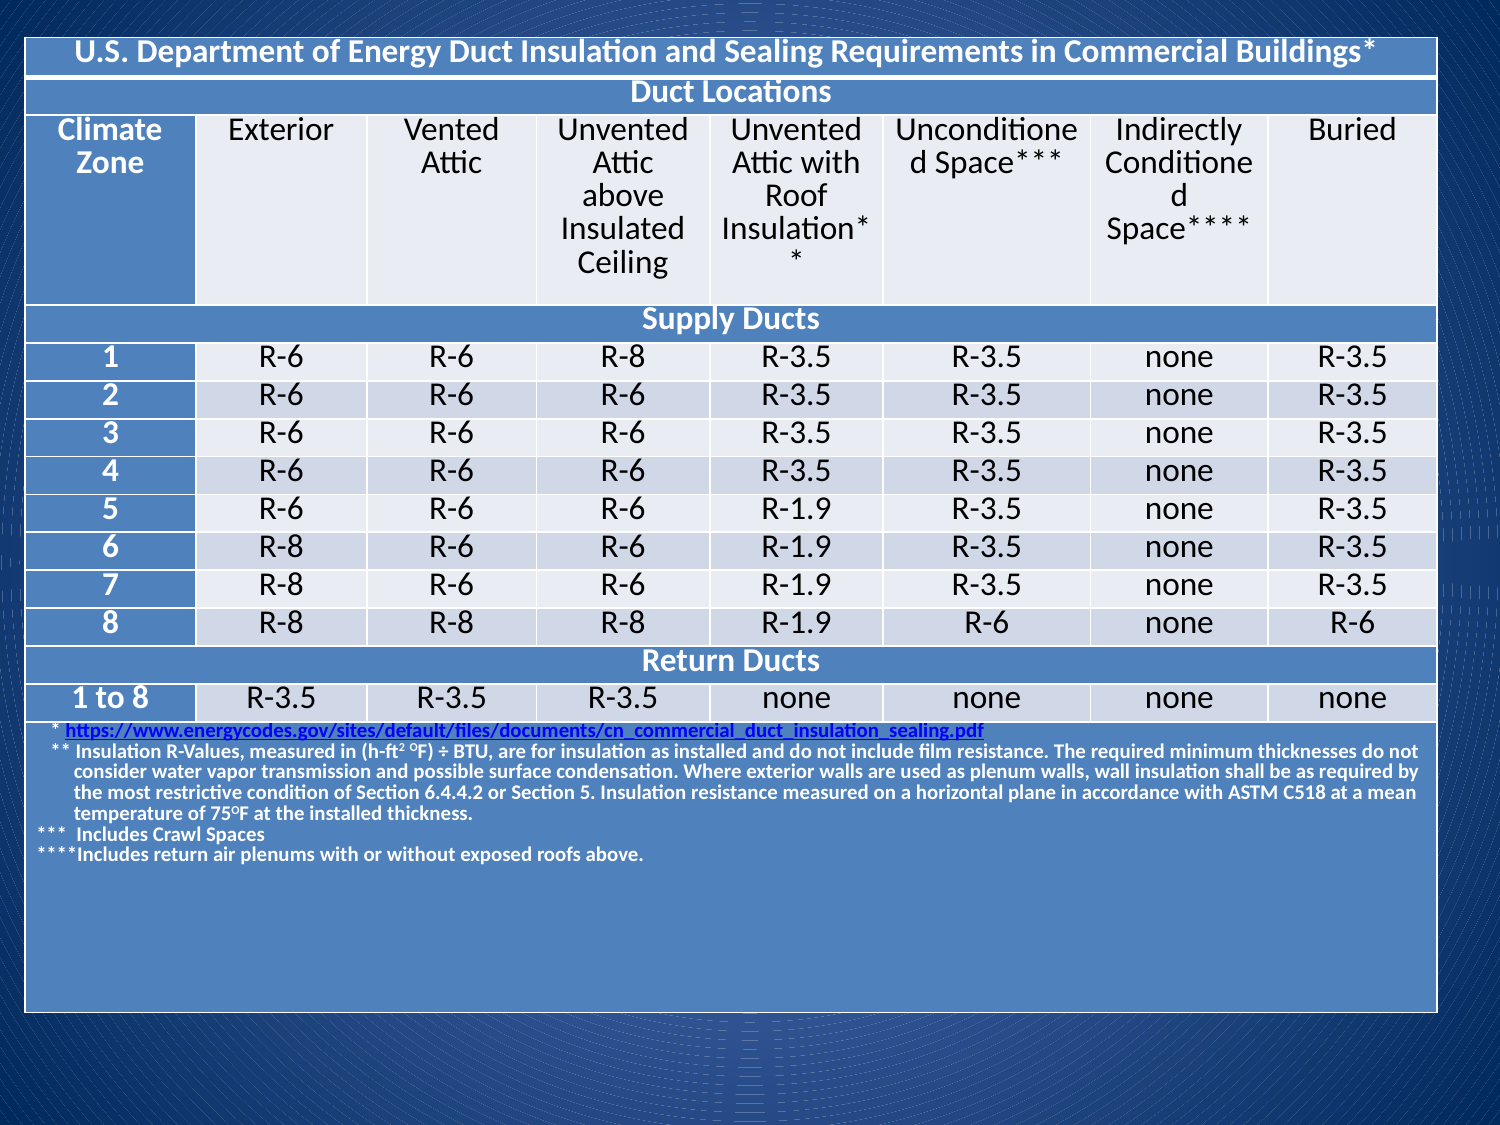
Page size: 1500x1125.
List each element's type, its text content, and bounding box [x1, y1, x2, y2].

table_cell Buried [1269, 116, 1436, 304]
table_cell 1 [26, 344, 195, 380]
table_cell R-6 [537, 457, 709, 494]
table_cell R-8 [197, 571, 366, 607]
table_cell Return Ducts [26, 647, 1436, 683]
table_cell none [1091, 457, 1267, 494]
table_cell R-3.5 [884, 571, 1090, 607]
table_cell R-3.5 [884, 382, 1090, 418]
table_cell Climate Zone [26, 116, 195, 304]
table_cell none [1091, 344, 1267, 380]
table_cell R-3.5 [884, 533, 1090, 569]
table_cell R-3.5 [711, 457, 882, 494]
table_cell R-6 [368, 533, 536, 569]
table_cell Exterior [197, 116, 366, 304]
table_cell Indirectly Conditioned Space**** [1091, 116, 1267, 304]
table_cell none [1091, 495, 1267, 531]
table_cell R-3.5 [1269, 571, 1436, 607]
table_cell R-6 [368, 571, 536, 607]
table_cell R-8 [537, 609, 709, 645]
table_cell R-3.5 [1269, 420, 1436, 456]
table_cell R-6 [368, 420, 536, 456]
table_cell R-6 [884, 609, 1090, 645]
table_cell Vented Attic [368, 116, 536, 304]
table_cell Unvented Attic with Roof Insulation** [711, 116, 882, 304]
table_cell R-6 [537, 533, 709, 569]
table_cell R-1.9 [711, 609, 882, 645]
table_cell none [1091, 571, 1267, 607]
table_cell R-3.5 [884, 457, 1090, 494]
table_cell 7 [26, 571, 195, 607]
table_cell R-3.5 [197, 685, 366, 721]
table_cell R-6 [368, 344, 536, 380]
table_cell R-8 [197, 533, 366, 569]
table_cell R-1.9 [711, 495, 882, 531]
table_cell R-6 [197, 344, 366, 380]
table_cell none [1091, 685, 1267, 721]
table_cell R-1.9 [711, 533, 882, 569]
table_cell R-8 [197, 609, 366, 645]
table_cell R-3.5 [537, 685, 709, 721]
table_cell 1 to 8 [26, 685, 195, 721]
table_cell none [884, 685, 1090, 721]
table_cell R-3.5 [1269, 382, 1436, 418]
table_cell 8 [26, 609, 195, 645]
table_cell R-3.5 [1269, 495, 1436, 531]
table_cell R-6 [537, 420, 709, 456]
table_cell R-3.5 [368, 685, 536, 721]
table_cell R-3.5 [711, 382, 882, 418]
table_cell none [1091, 609, 1267, 645]
table_cell Unvented Attic above Insulated Ceiling [537, 116, 709, 304]
table_cell R-3.5 [711, 344, 882, 380]
table_cell R-3.5 [1269, 344, 1436, 380]
table_cell Unconditioned Space*** [884, 116, 1090, 304]
table_cell R-6 [197, 382, 366, 418]
table_cell R-8 [368, 609, 536, 645]
table_cell Supply Ducts [26, 306, 1436, 342]
table_cell 5 [26, 495, 195, 531]
table_cell 6 [26, 533, 195, 569]
table_cell none [1269, 685, 1436, 721]
table_cell R-6 [197, 457, 366, 494]
table_cell R-6 [537, 382, 709, 418]
table_cell R-1.9 [711, 571, 882, 607]
table_cell R-6 [1269, 609, 1436, 645]
table_header U.S. Department of Energy Duct Insulation and Sealing Requirements in Commercial Buildings* [26, 38, 1436, 75]
table_cell 3 [26, 420, 195, 456]
table_cell none [1091, 382, 1267, 418]
table_cell R-8 [537, 344, 709, 380]
table_cell R-3.5 [1269, 533, 1436, 569]
table_cell 4 [26, 457, 195, 494]
table_cell Duct Locations [26, 80, 1436, 114]
table_cell R-6 [197, 420, 366, 456]
table_cell R-6 [537, 495, 709, 531]
table_cell R-6 [197, 495, 366, 531]
table_cell none [711, 685, 882, 721]
table_cell R-6 [368, 382, 536, 418]
table_cell R-6 [368, 495, 536, 531]
table_cell 2 [26, 382, 195, 418]
table_cell R-3.5 [884, 420, 1090, 456]
table_cell R-3.5 [884, 495, 1090, 531]
table_cell R-3.5 [1269, 457, 1436, 494]
table_cell none [1091, 533, 1267, 569]
table_cell R-3.5 [711, 420, 882, 456]
table_cell * https://www.energycodes.gov/sites/default/files/documents/cn_commercial_duct_insulation_sealing.pdf ** Insulation R-Values, measured in (h-ft2 OF) ÷ BTU, are for insulation as installed and do not include film resistance. The required minimum thicknesses do not consider water vapor transmission and possible surface condensation. Where exterior walls are used as plenum walls, wall insulation shall be as required by the most restrictive condition of Section 6.4.4.2 or Section 5. Insulation resistance measured on a horizontal plane in accordance with ASTM C518 at a mean temperature of 75OF at the installed thickness. *** Includes Crawl Spaces ****Includes return air plenums with or without exposed roofs above. [26, 723, 1436, 1012]
table_cell R-3.5 [884, 344, 1090, 380]
table_cell R-6 [537, 571, 709, 607]
table_cell R-6 [368, 457, 536, 494]
table_cell none [1091, 420, 1267, 456]
